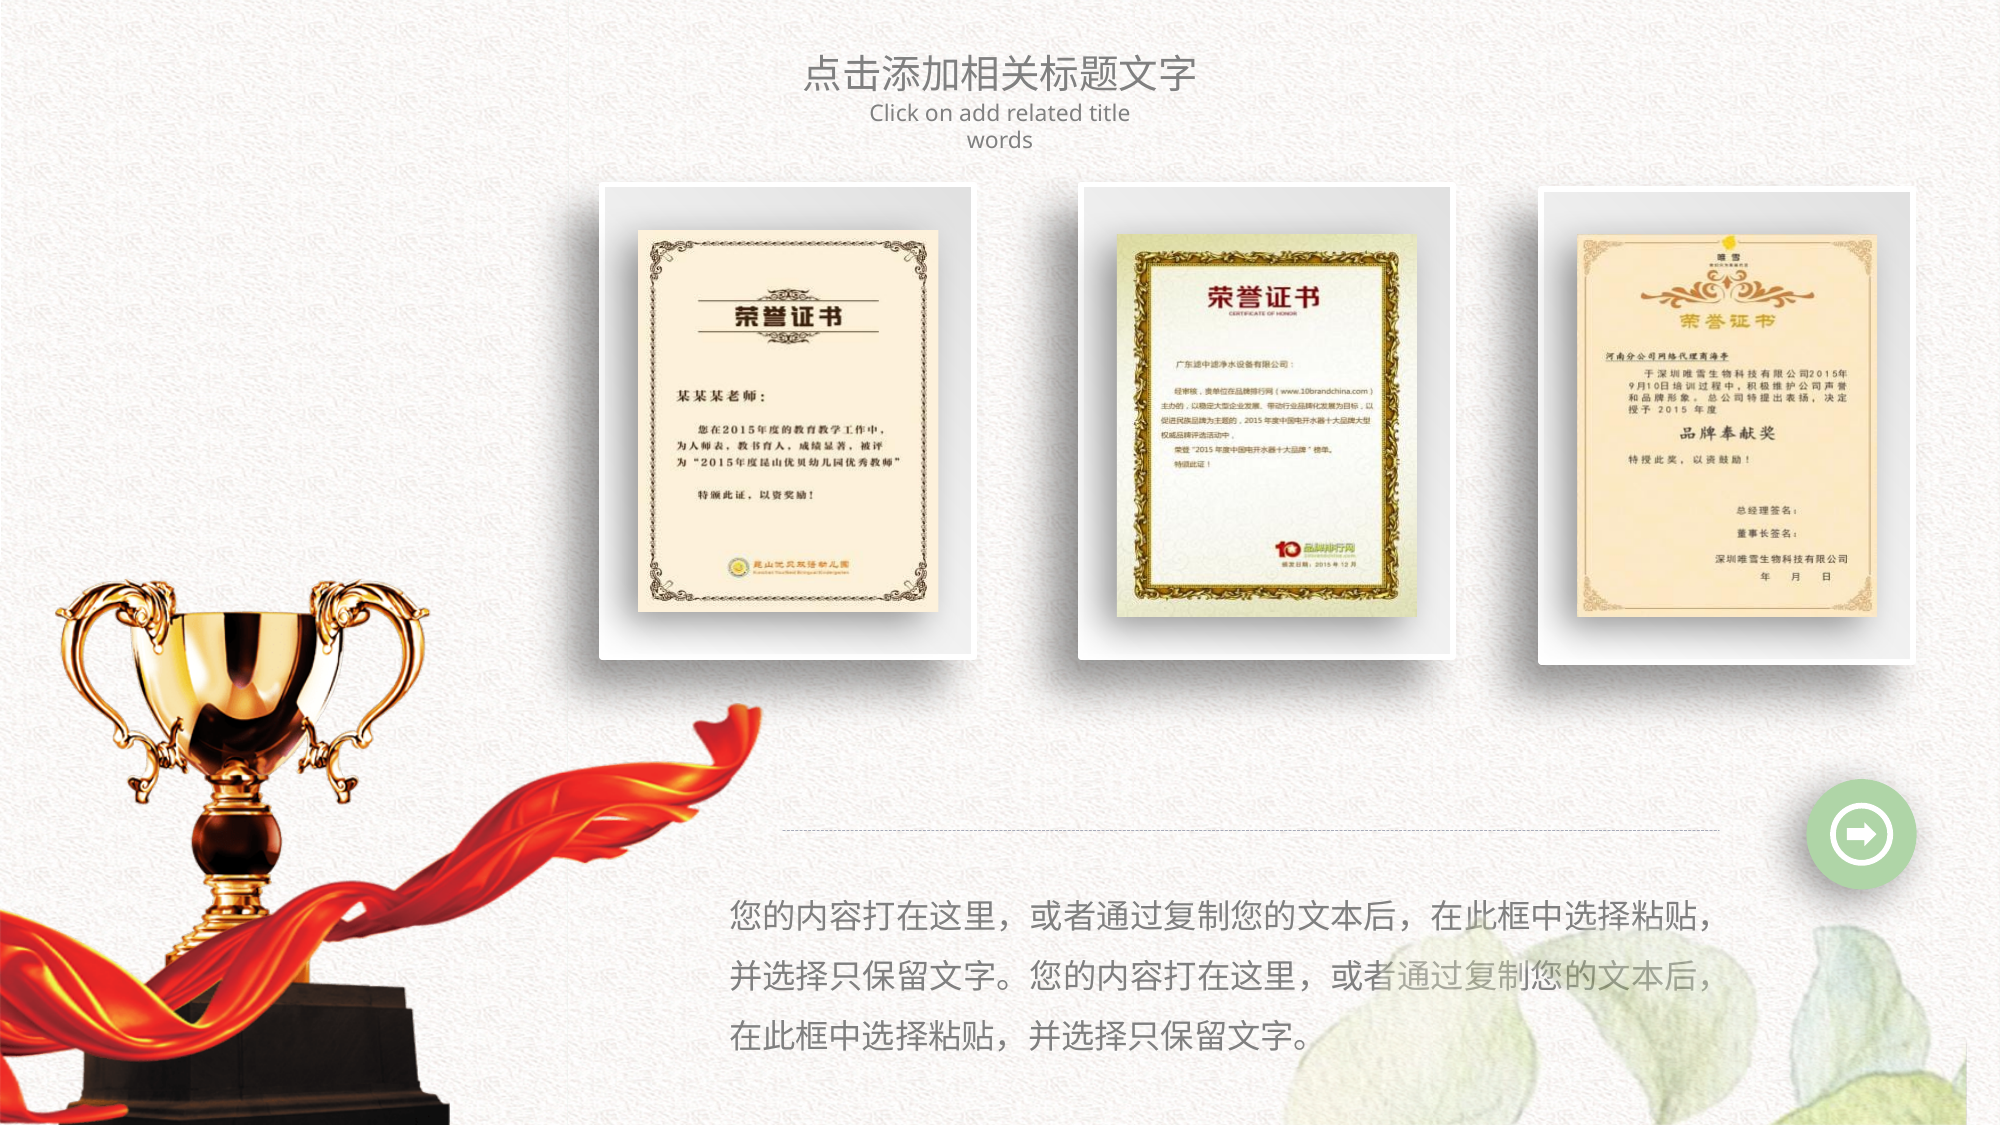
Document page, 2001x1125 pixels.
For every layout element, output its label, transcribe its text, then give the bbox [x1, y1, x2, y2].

text_box 点击添加相关标题文字 [761, 41, 1239, 101]
text_box [1577, 234, 1878, 617]
text_box [1541, 189, 1914, 662]
text_box 您的内容打在这里，或者通过复制您的文本后，在此框中选择粘贴，并选择只保留文字。您的内容打在这里，或者通过复制您的文本后，在此框中选择粘贴，并选择只保留文字。 [765, 865, 1235, 1095]
text_box [1080, 184, 1453, 658]
text_box [1116, 234, 1417, 617]
text_box [638, 230, 939, 612]
picture [0, 0, 2000, 1125]
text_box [1807, 779, 1917, 890]
text_box [602, 184, 975, 658]
text_box Click on add related title words [819, 90, 1181, 150]
